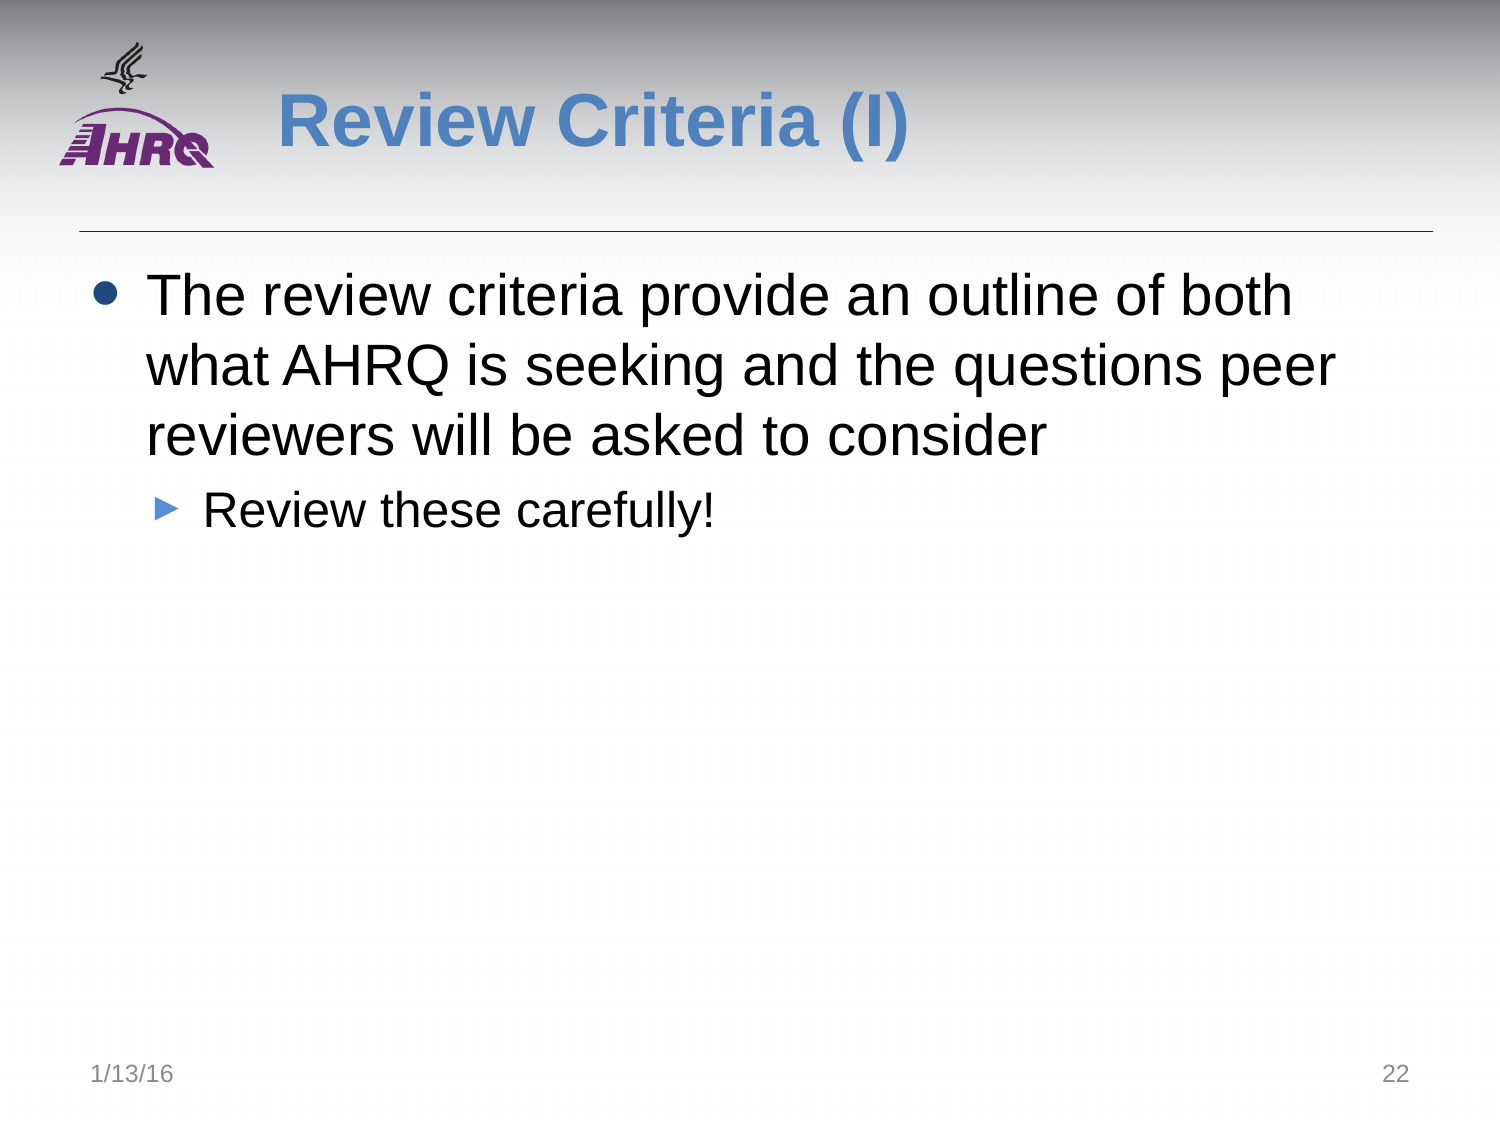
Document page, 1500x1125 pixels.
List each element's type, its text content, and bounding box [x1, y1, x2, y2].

picture [0, 0, 1500, 1125]
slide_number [75, 1042, 425, 1103]
list The review criteria provide an outline of both what AHRQ is seeking and the questions peer reviewers will be asked to consider Review these carefully! [75, 249, 1425, 1038]
title Review Criteria (I) [262, 45, 1425, 188]
slide_number 22 [1074, 1042, 1425, 1103]
